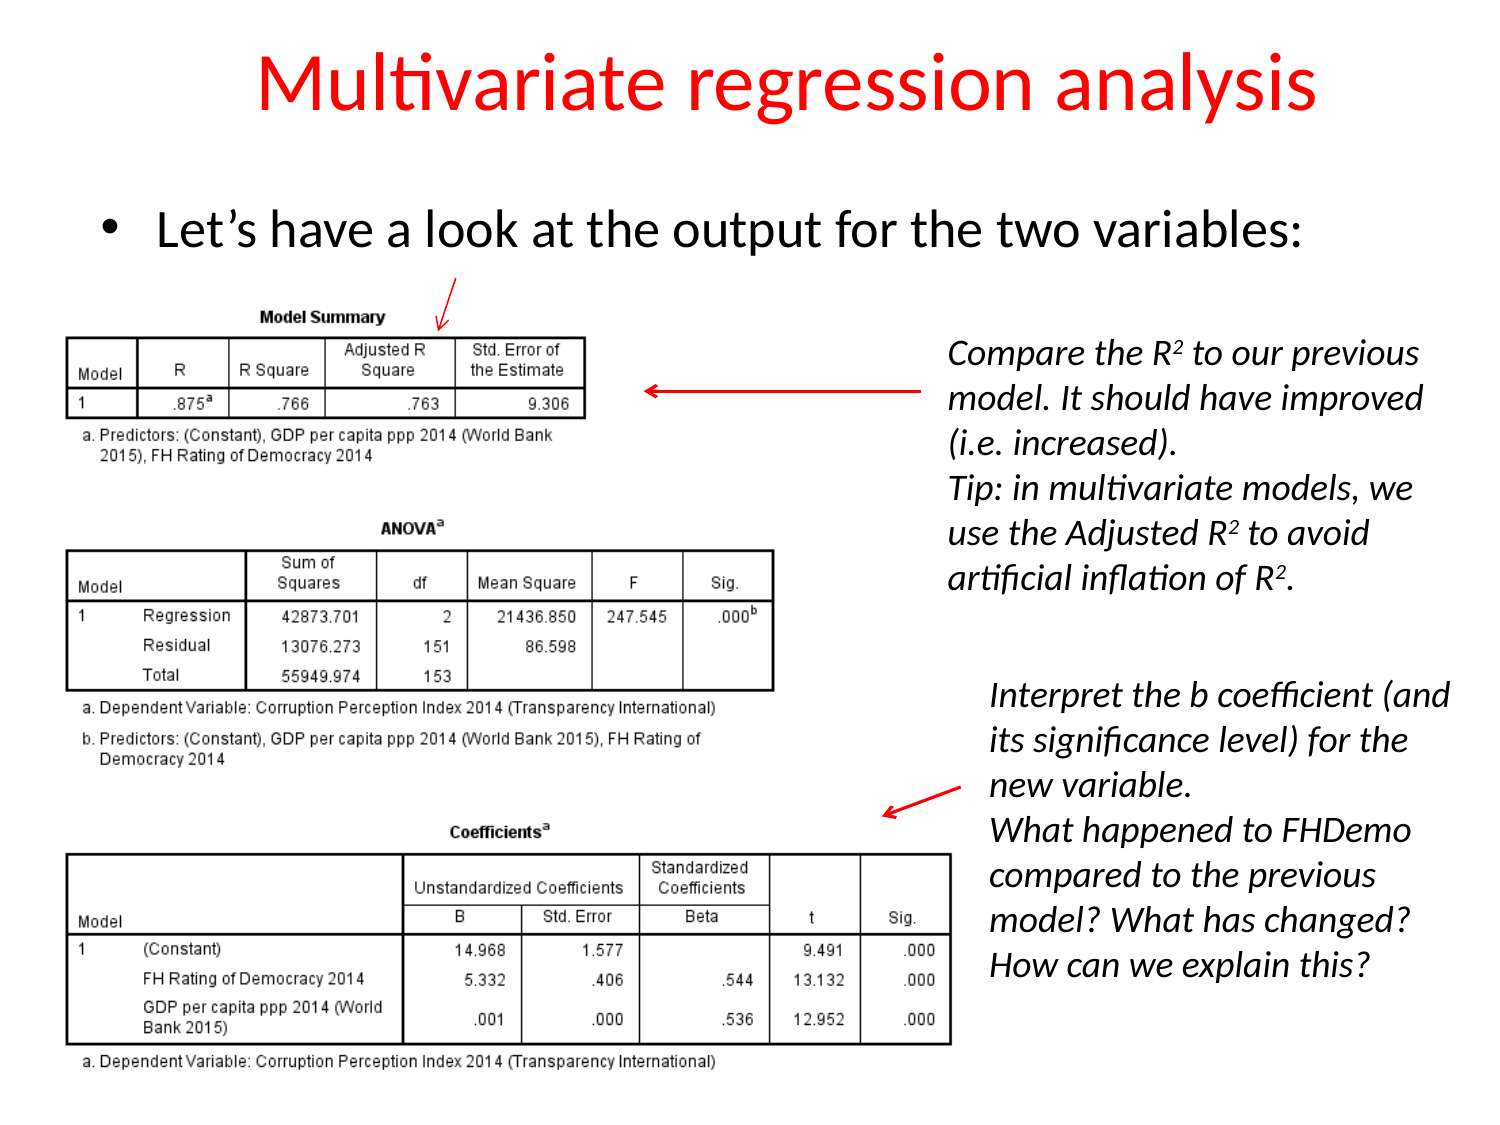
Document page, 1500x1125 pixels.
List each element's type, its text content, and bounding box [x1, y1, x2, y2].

picture [46, 272, 1007, 1100]
text_box Compare the R2 to our previous model. It should have improved (i.e. increased). Tip: in multivariate models, we use the Adjusted R2 to avoid artificial inflation of R2. [1010, 320, 1445, 606]
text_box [881, 786, 961, 817]
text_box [437, 277, 456, 332]
list Let’s have a look at the output for the two variables: [85, 185, 1480, 662]
text_box Interpret the b coefficient (and its significance level) for the new variable. What happened to FHDemo compared to the previous model? What has changed? How can we explain this? [1010, 662, 1486, 1038]
text_box Multivariate regression analysis [112, 0, 1463, 172]
